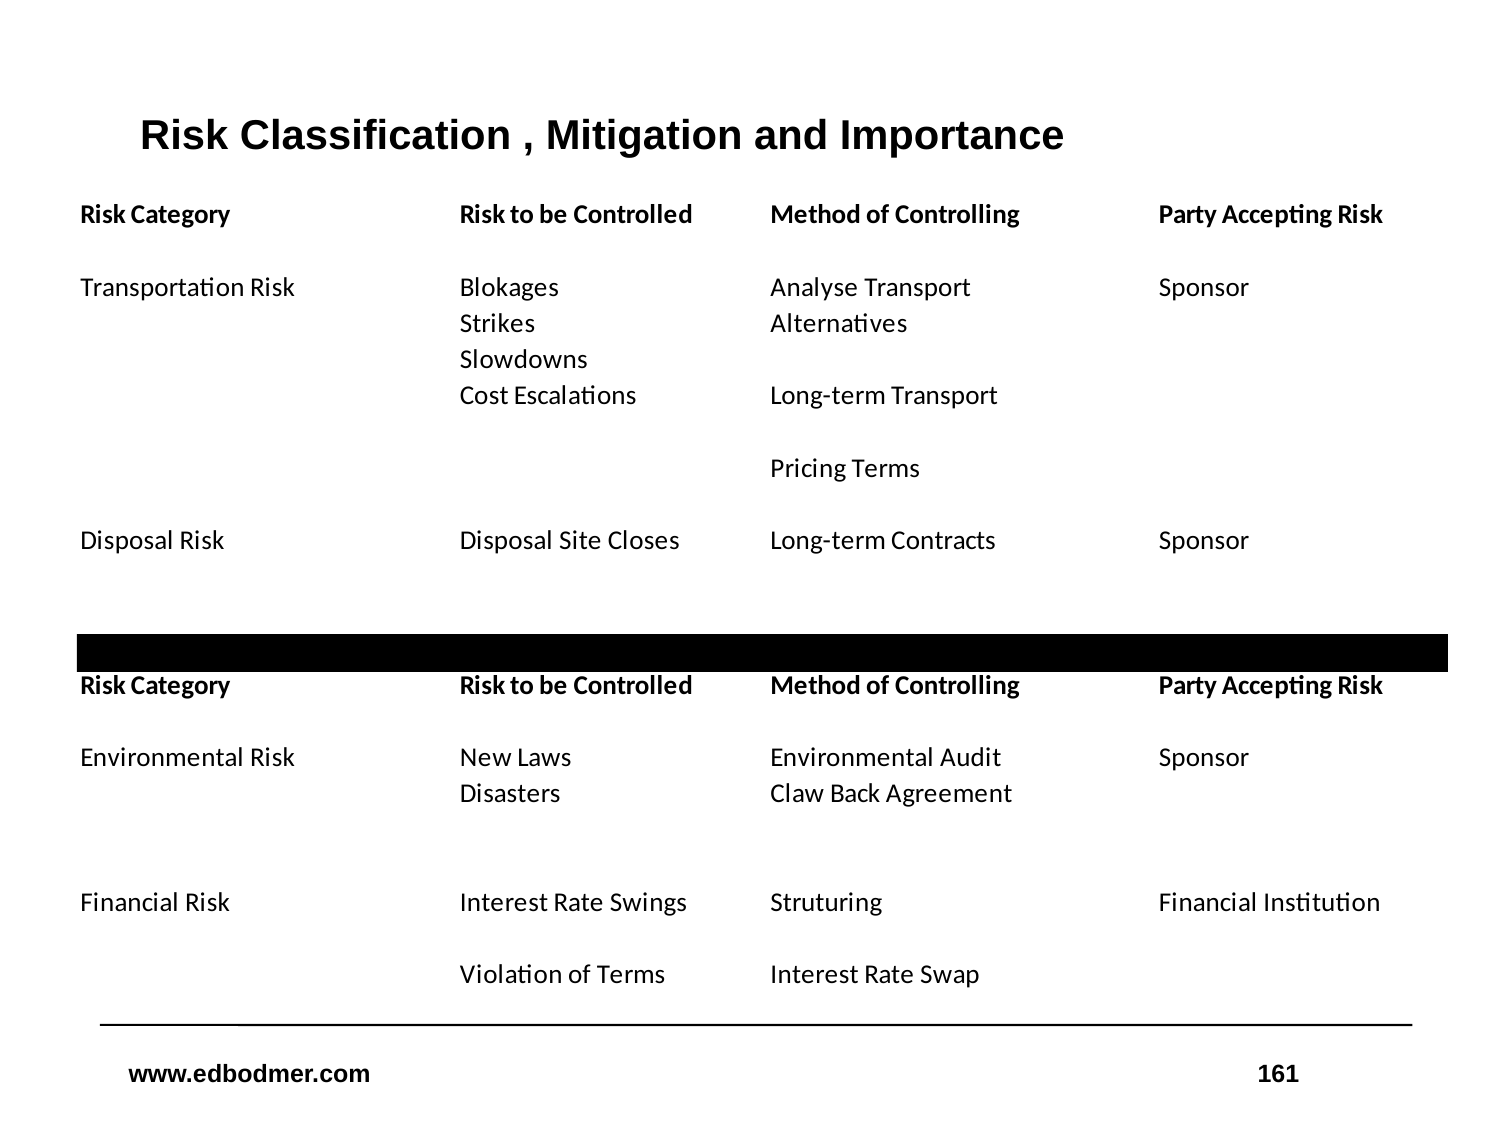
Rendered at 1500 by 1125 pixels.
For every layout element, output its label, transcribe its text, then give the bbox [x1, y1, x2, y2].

title Risk Classification , Mitigation and Importance [125, 99, 1288, 198]
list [74, 199, 1450, 998]
